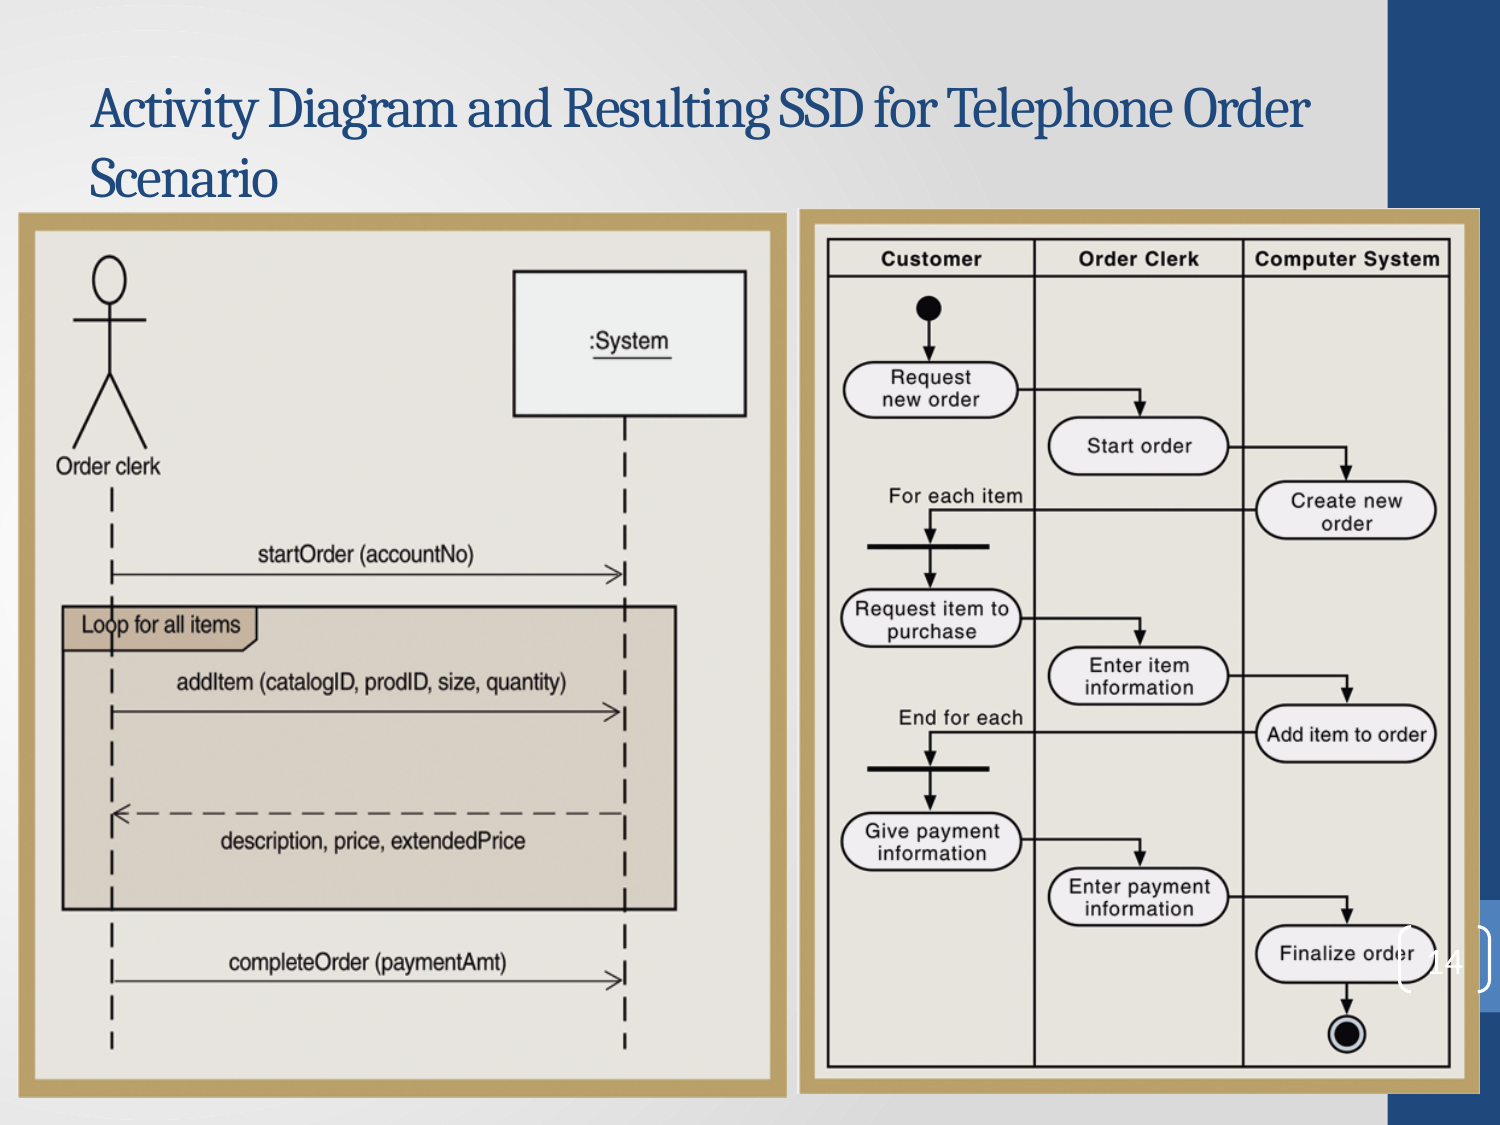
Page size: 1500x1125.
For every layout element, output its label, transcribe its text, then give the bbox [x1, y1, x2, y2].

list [796, 207, 1480, 1095]
title Activity Diagram and Resulting SSD for Telephone Order Scenario [75, 45, 1325, 206]
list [17, 210, 787, 1098]
